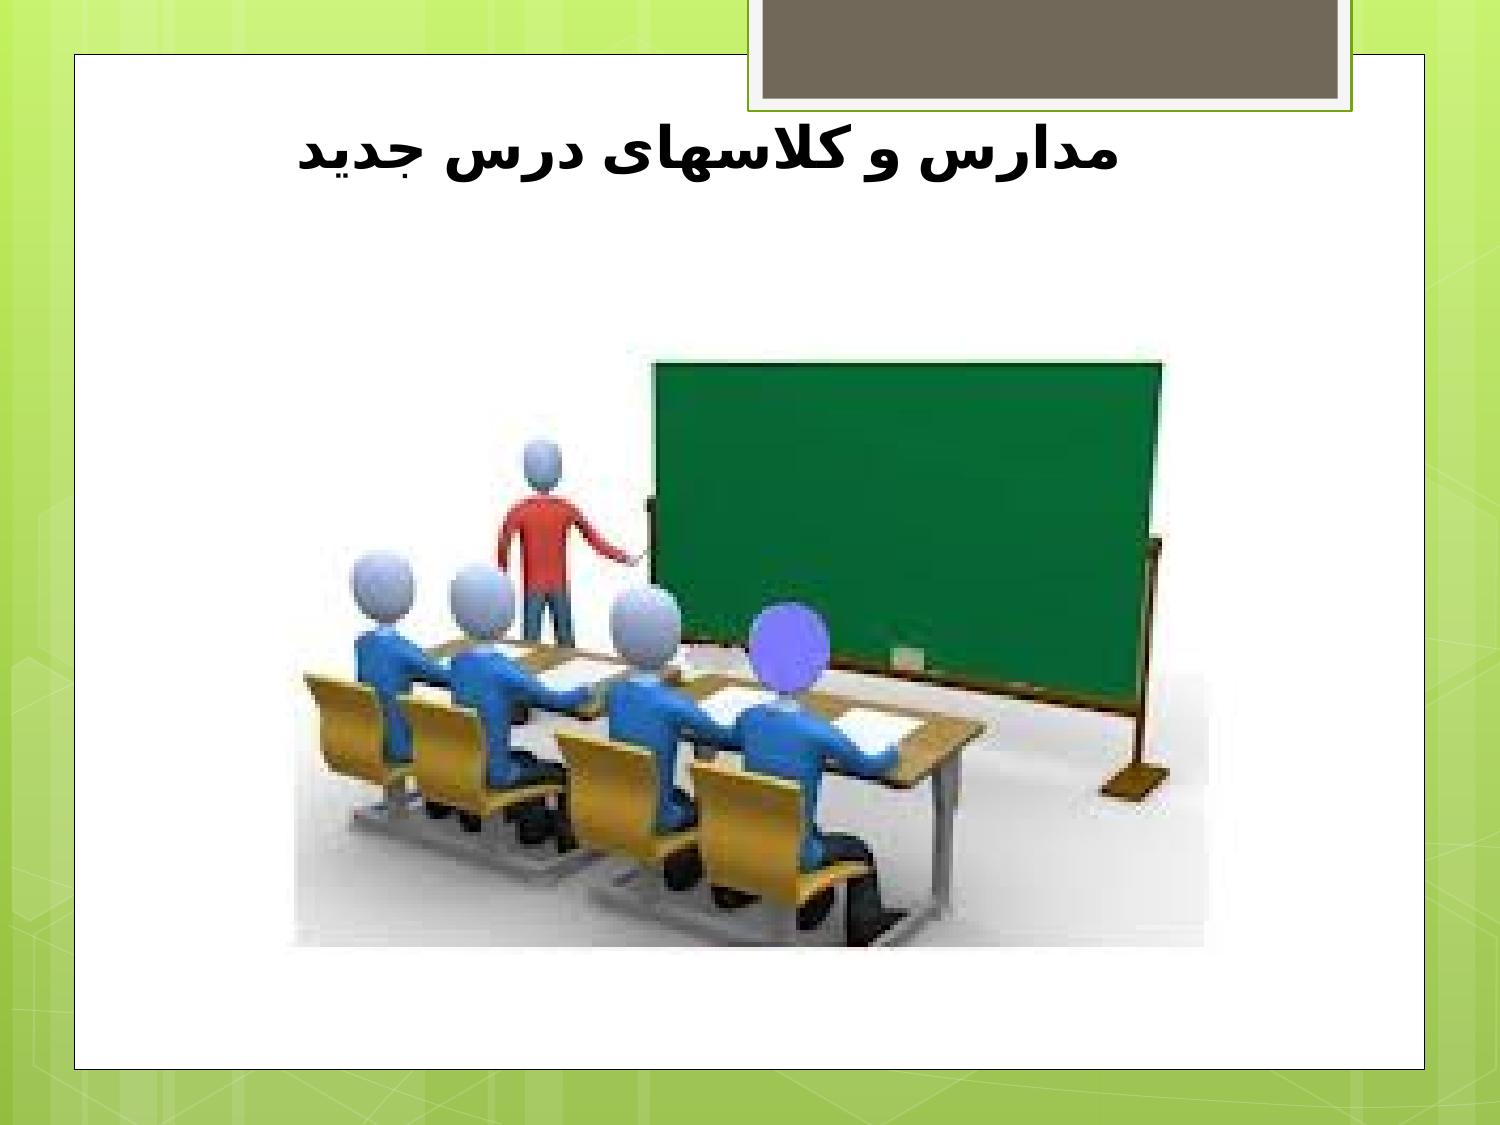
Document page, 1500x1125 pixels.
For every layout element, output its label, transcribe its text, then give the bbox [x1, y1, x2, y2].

picture [149, 274, 1392, 1011]
title مدارس و کلاسهای درس جدید [140, 87, 1293, 188]
